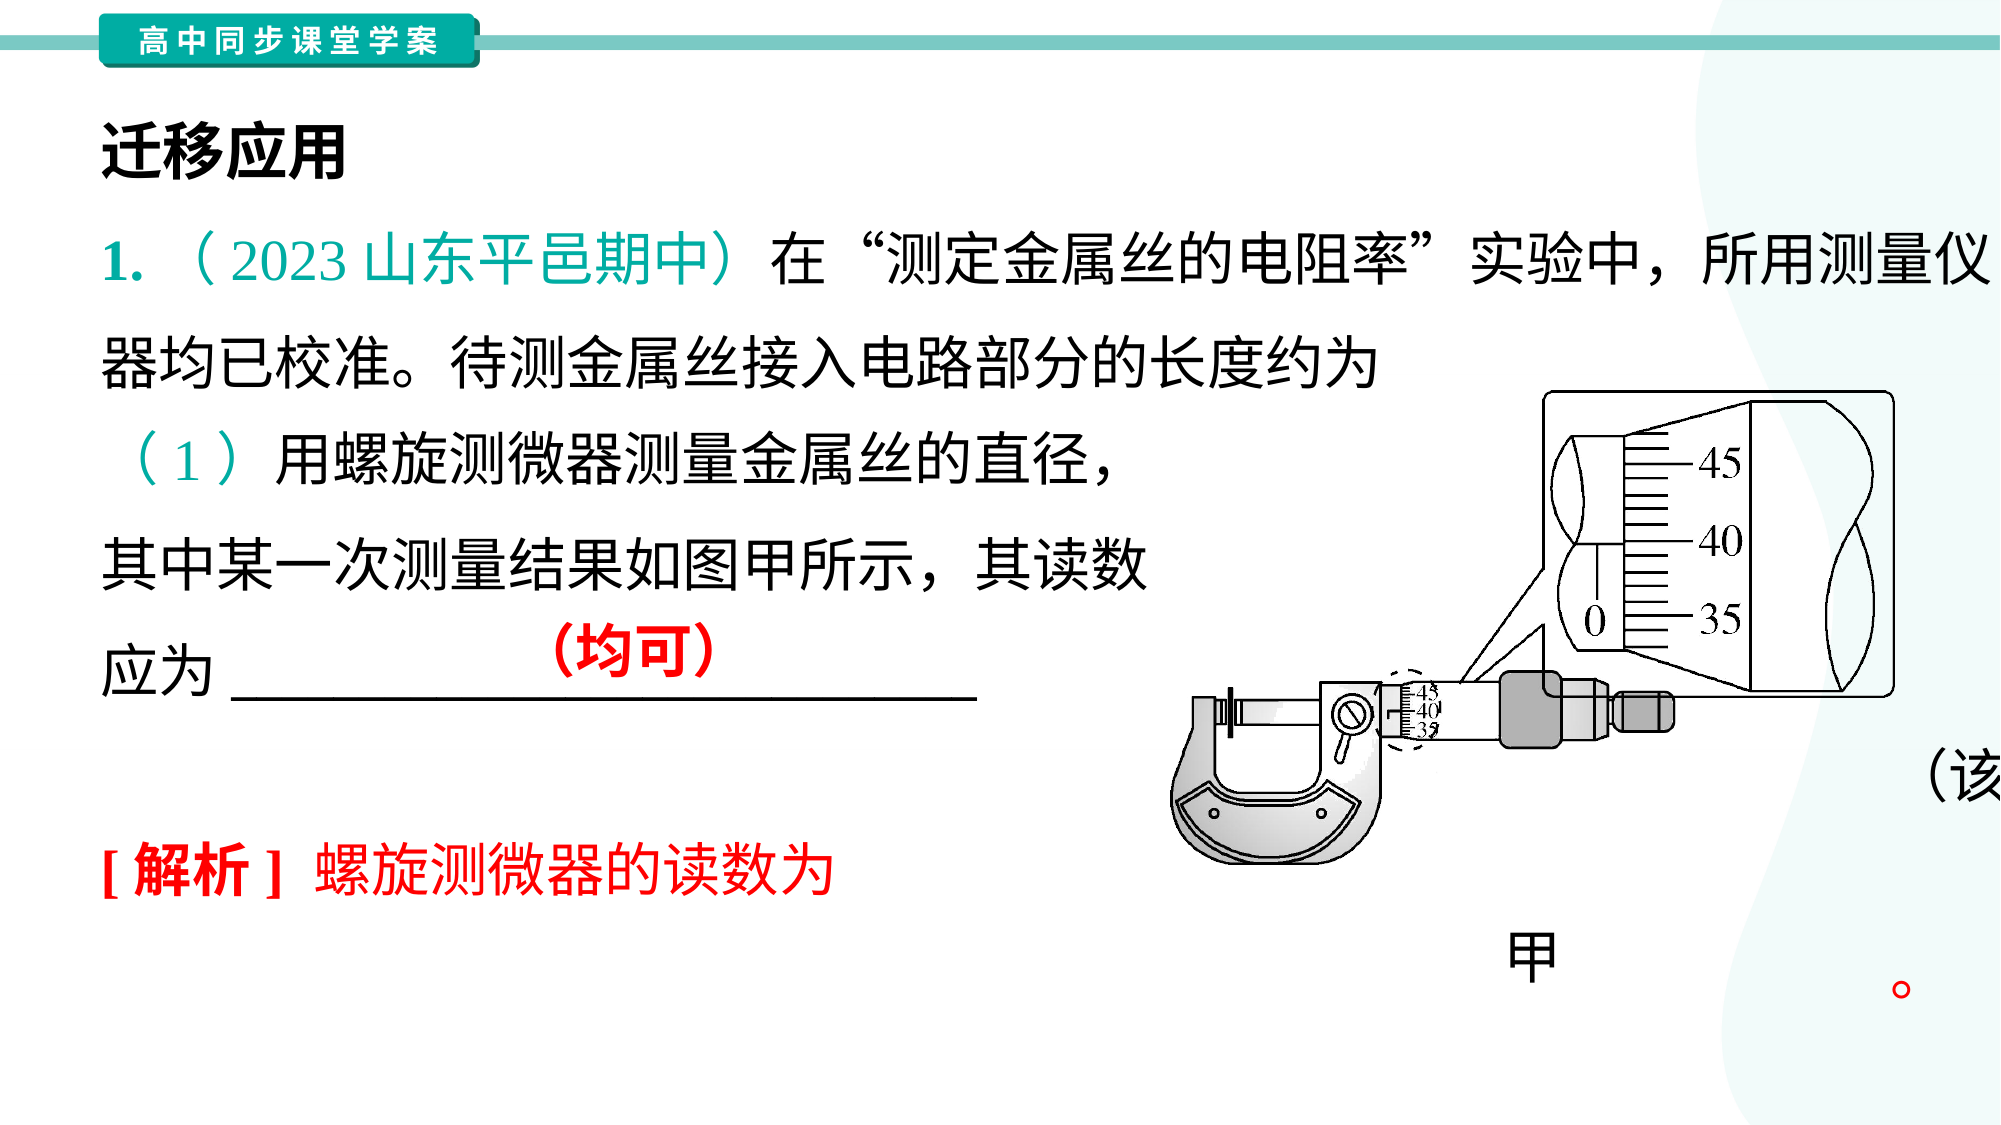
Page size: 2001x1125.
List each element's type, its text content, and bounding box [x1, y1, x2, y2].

picture [0, 0, 2000, 1125]
picture [1992, 781, 2000, 795]
text_box 甲 [1496, 885, 1569, 1049]
text_box 迁移应用 [100, 76, 1899, 248]
